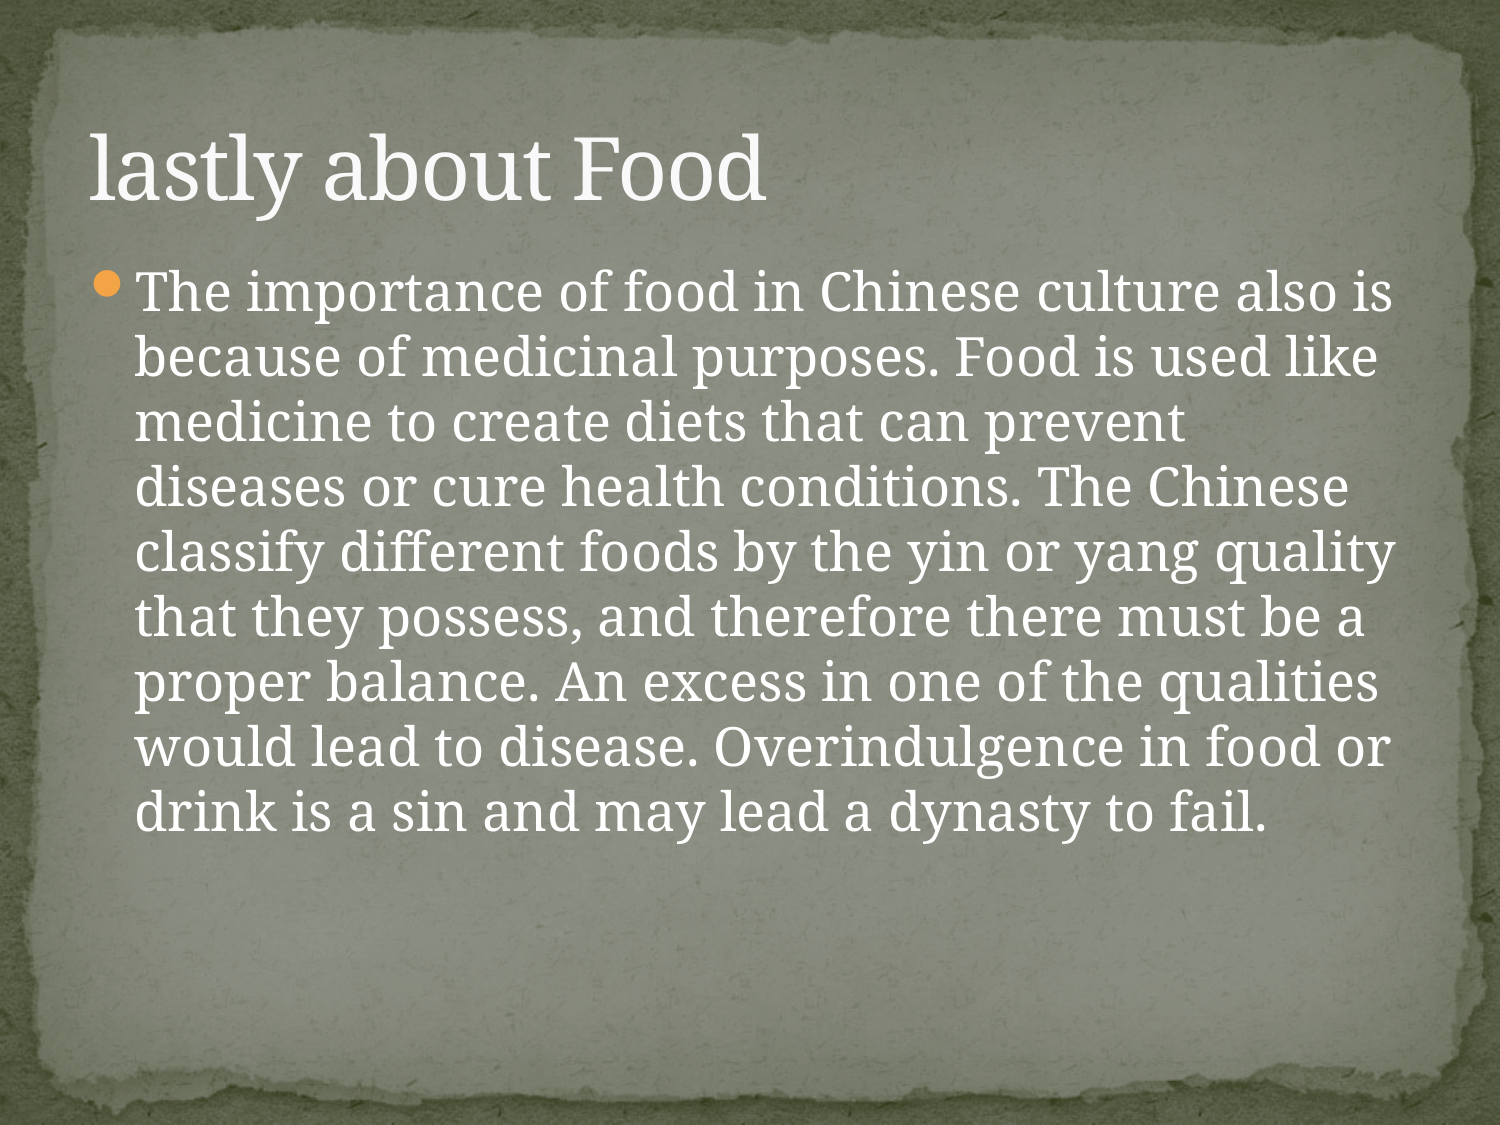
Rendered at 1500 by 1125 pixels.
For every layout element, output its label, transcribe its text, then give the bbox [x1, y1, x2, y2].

list The importance of food in Chinese culture also is because of medicinal purposes. Food is used like medicine to create diets that can prevent diseases or cure health conditions. The Chinese classify different foods by the yin or yang quality that they possess, and therefore there must be a proper balance. An excess in one of the qualities would lead to disease. Overindulgence in food or drink is a sin and may lead a dynasty to fail. [75, 249, 1425, 1000]
title lastly about Food [74, 24, 1425, 225]
